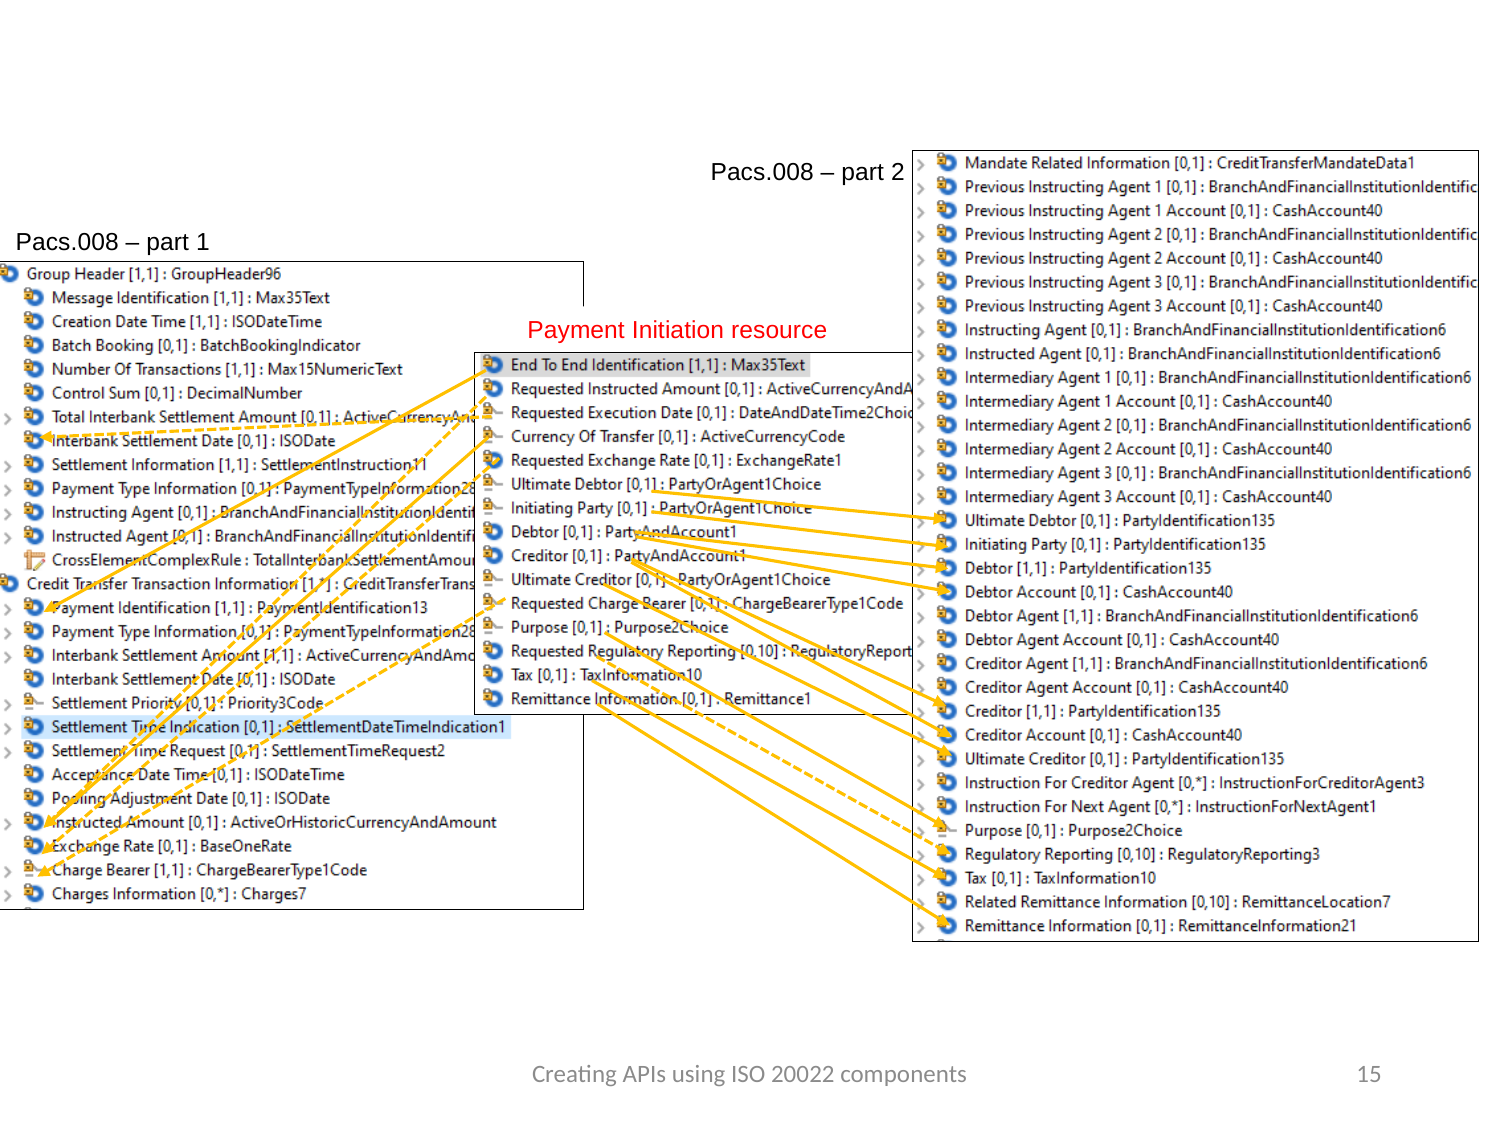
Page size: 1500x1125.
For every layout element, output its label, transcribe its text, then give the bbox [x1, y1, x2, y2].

slide_number 15 [1059, 1042, 1397, 1103]
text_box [603, 583, 631, 656]
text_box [489, 458, 500, 598]
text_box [634, 531, 949, 558]
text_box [651, 511, 949, 531]
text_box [43, 438, 489, 598]
text_box Pacs.008 – part 1 [0, 218, 226, 261]
picture [0, 150, 1479, 942]
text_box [39, 416, 492, 438]
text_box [43, 370, 486, 396]
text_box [597, 855, 950, 926]
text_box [37, 598, 506, 877]
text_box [591, 680, 597, 879]
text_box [43, 396, 486, 416]
footer Creating APIs using ISO 20022 components [496, 1042, 1004, 1103]
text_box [651, 491, 947, 511]
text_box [596, 656, 951, 855]
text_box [604, 632, 947, 656]
text_box Payment Initiation resource [584, 306, 857, 352]
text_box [631, 562, 952, 737]
text_box Pacs.008 – part 2 [695, 148, 921, 223]
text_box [635, 536, 951, 562]
